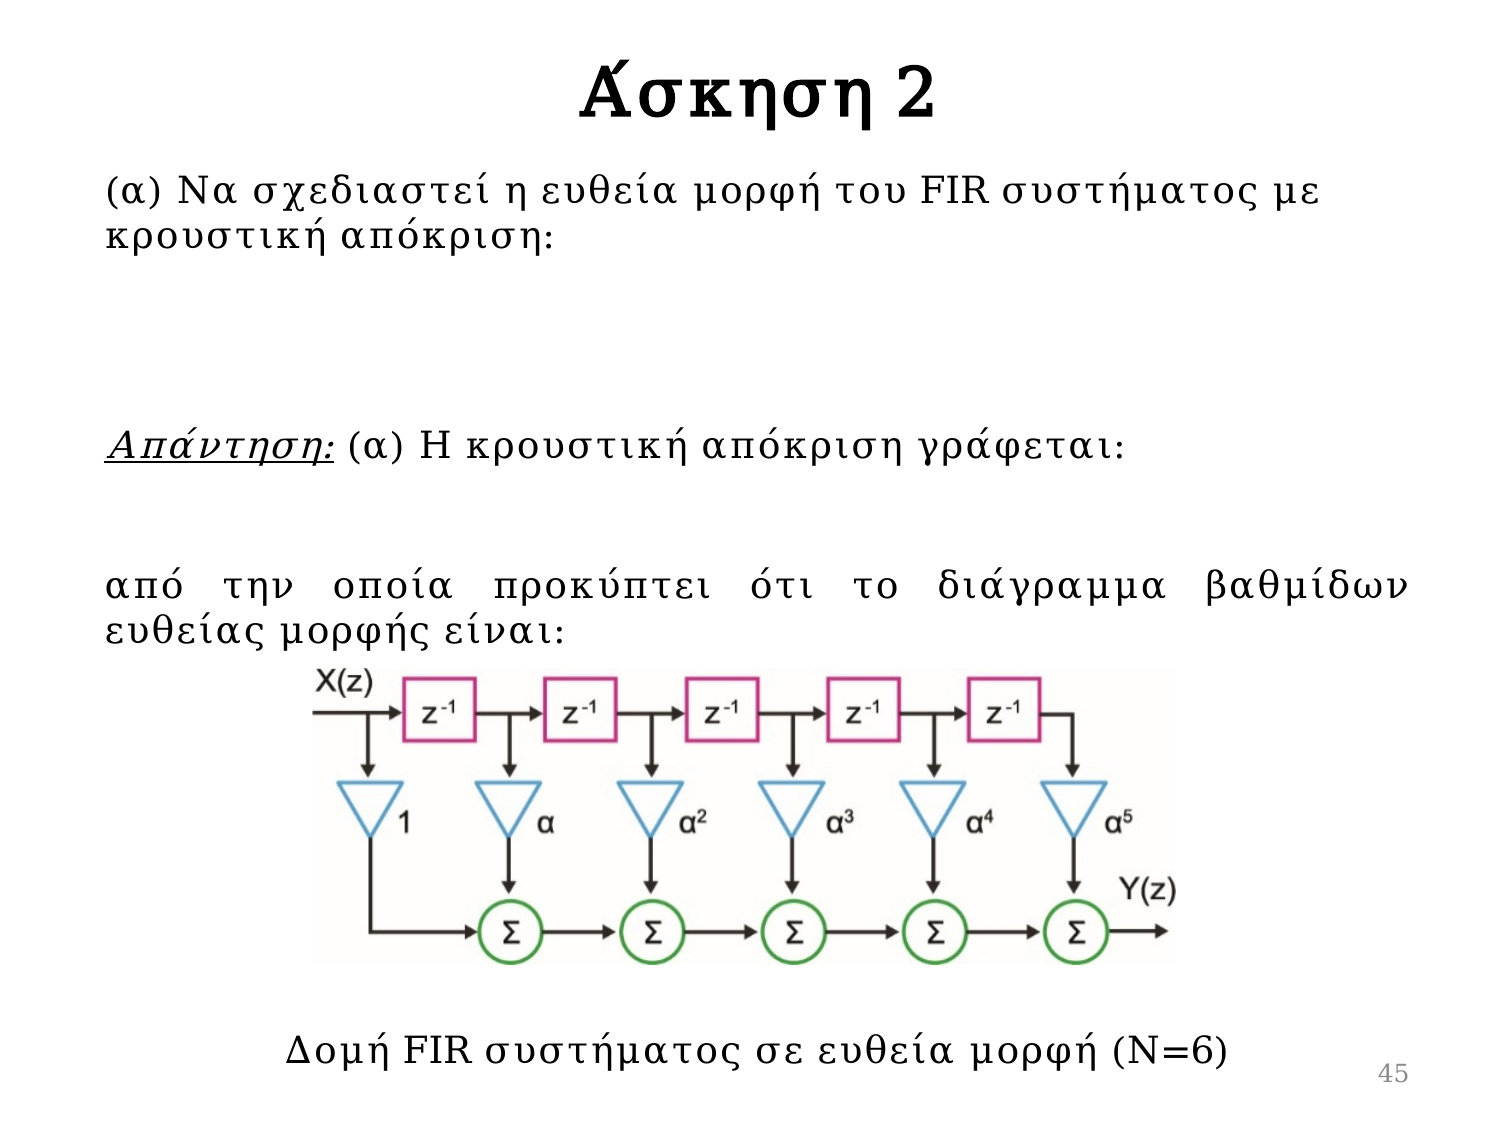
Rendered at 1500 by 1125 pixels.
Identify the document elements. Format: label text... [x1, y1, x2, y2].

title Άσκηση 2 [88, 19, 1425, 159]
slide_number 45 [1222, 1042, 1425, 1103]
picture [312, 668, 1176, 965]
